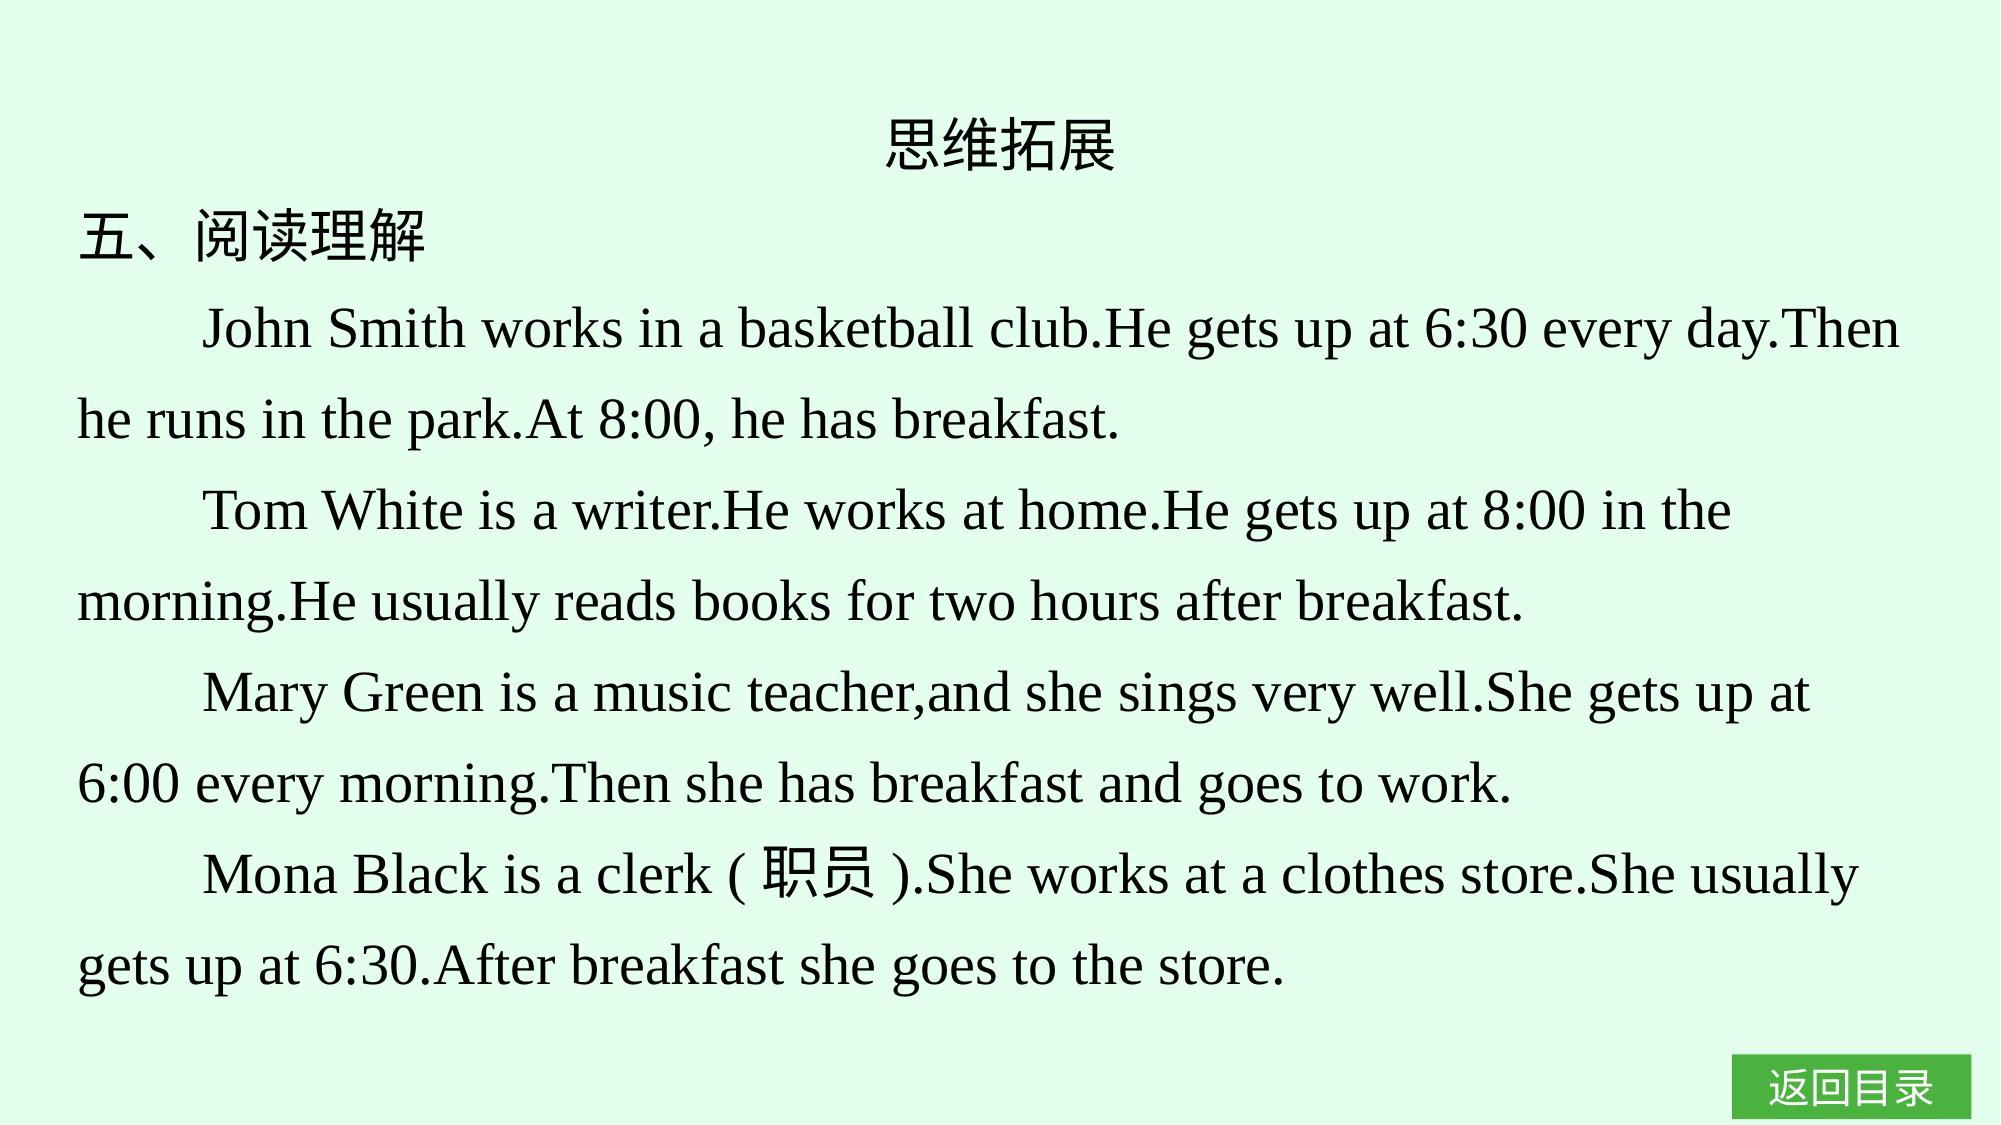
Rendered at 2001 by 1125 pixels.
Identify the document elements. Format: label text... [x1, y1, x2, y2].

text_box 思维拓展 五、阅读理解 John Smith works in a basketball club.He gets up at 6:30 every day.Then he runs in the park.At 8:00, he has breakfast. Tom White is a writer.He works at home.He gets up at 8:00 in the morning.He usually reads books for two hours after breakfast. Mary Green is a music teacher,and she sings very well.She gets up at 6:00 every morning.Then she has breakfast and goes to work. Mona Black is a clerk (职员).She works at a clothes store.She usually gets up at 6:30.After breakfast she goes to the store. [62, 79, 1938, 1004]
